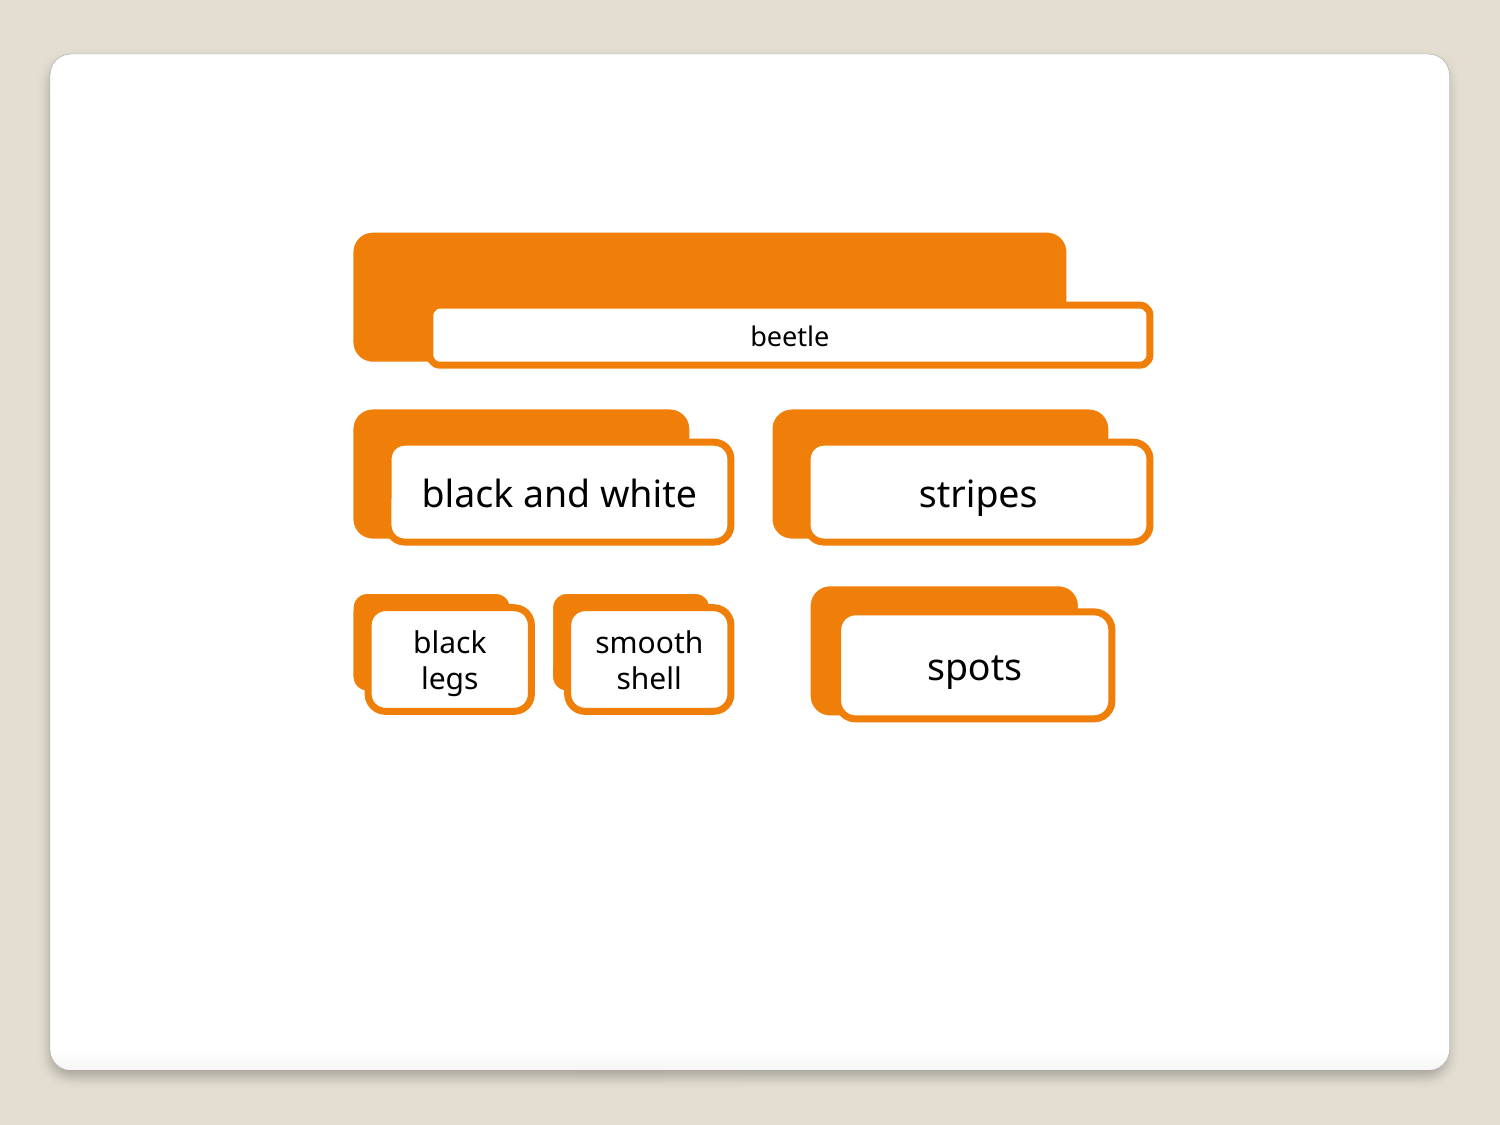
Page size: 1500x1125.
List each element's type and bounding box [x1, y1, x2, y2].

text_box [249, 228, 1251, 897]
